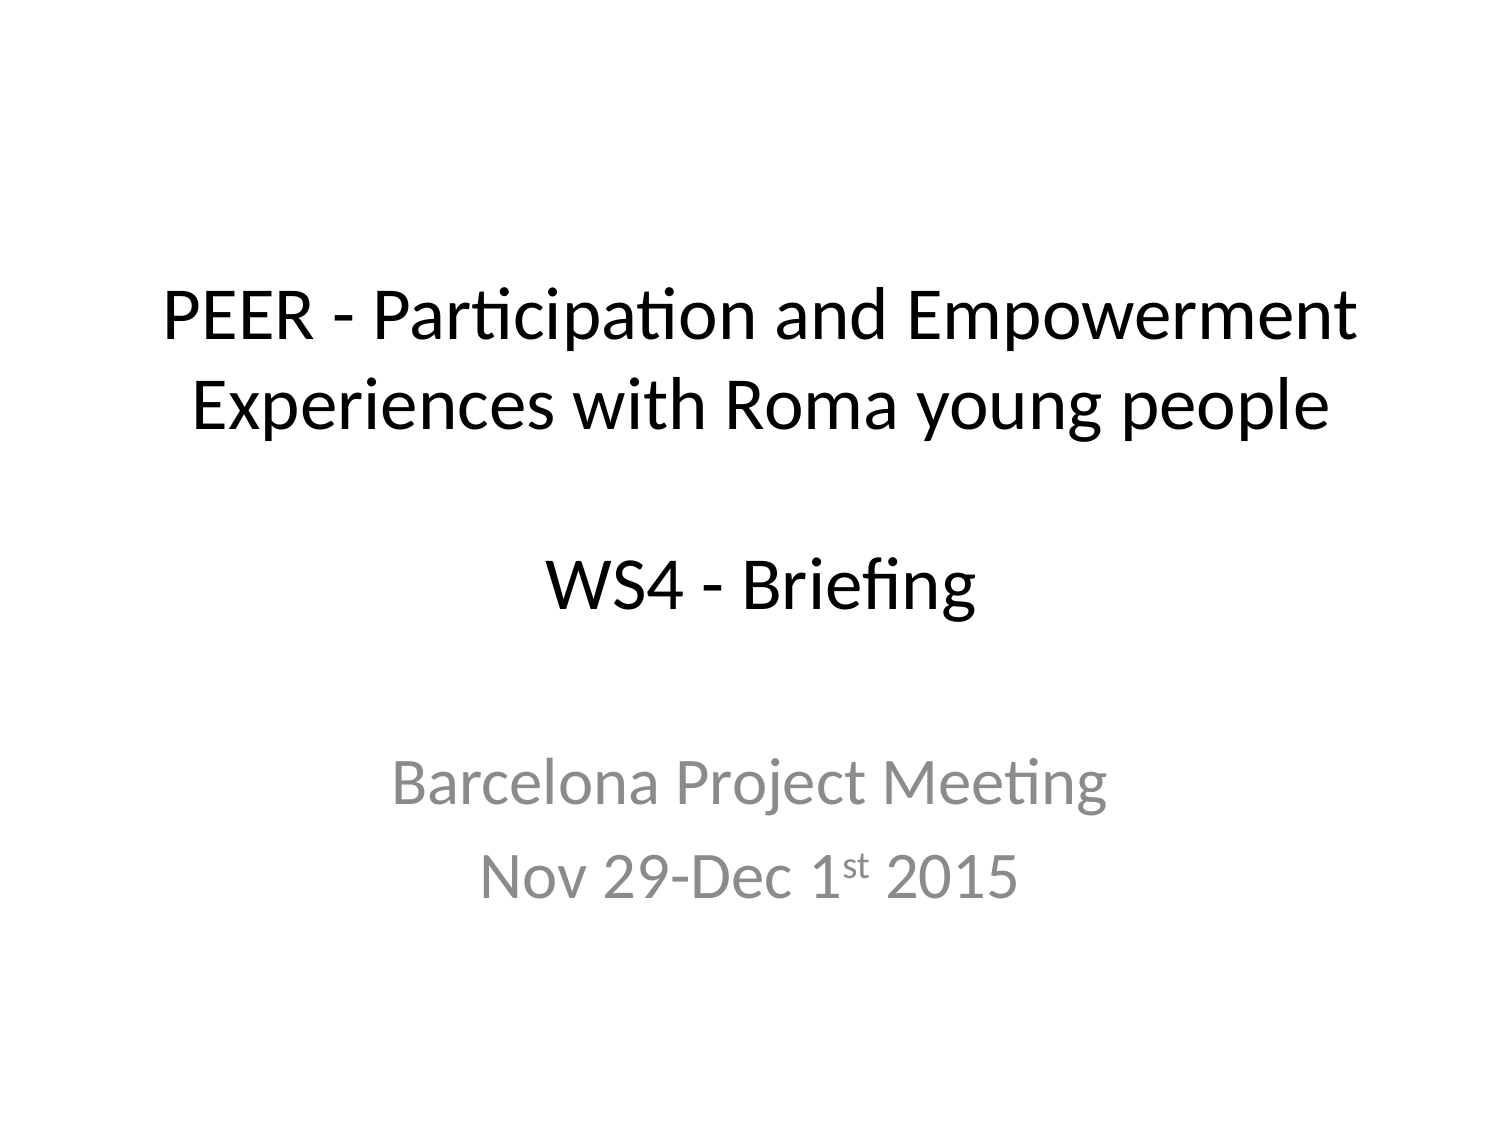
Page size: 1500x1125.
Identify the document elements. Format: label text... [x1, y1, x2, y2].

subtitle Barcelona Project Meeting Nov 29-Dec 1st 2015 [225, 637, 1275, 925]
title PEER - Participation and Empowerment Experiences with Roma young people WS4 - Briefing [123, 196, 1399, 693]
